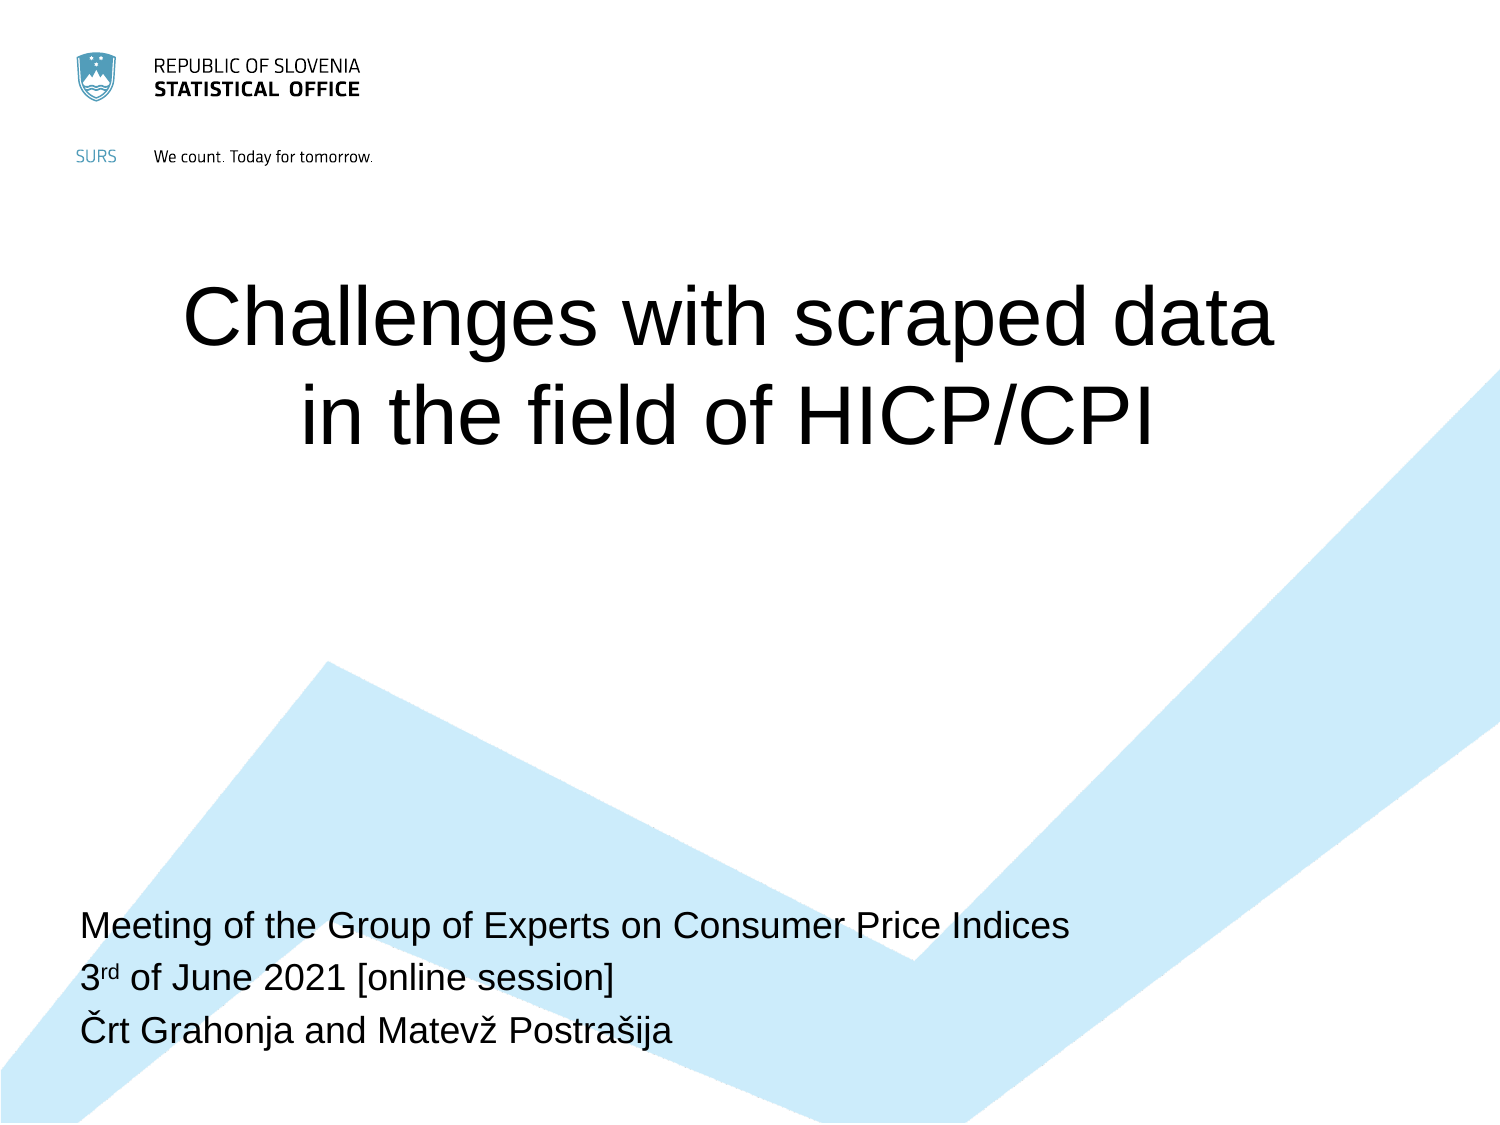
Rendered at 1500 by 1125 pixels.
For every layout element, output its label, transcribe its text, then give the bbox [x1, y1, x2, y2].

picture [0, 368, 1500, 1123]
title Challenges with scraped data in the field of HICP/CPI [164, 172, 1294, 551]
subtitle Meeting of the Group of Experts on Consumer Price Indices 3rd of June 2021 [online session] Črt Grahonja and Matevž Postrašija [64, 893, 1117, 1066]
